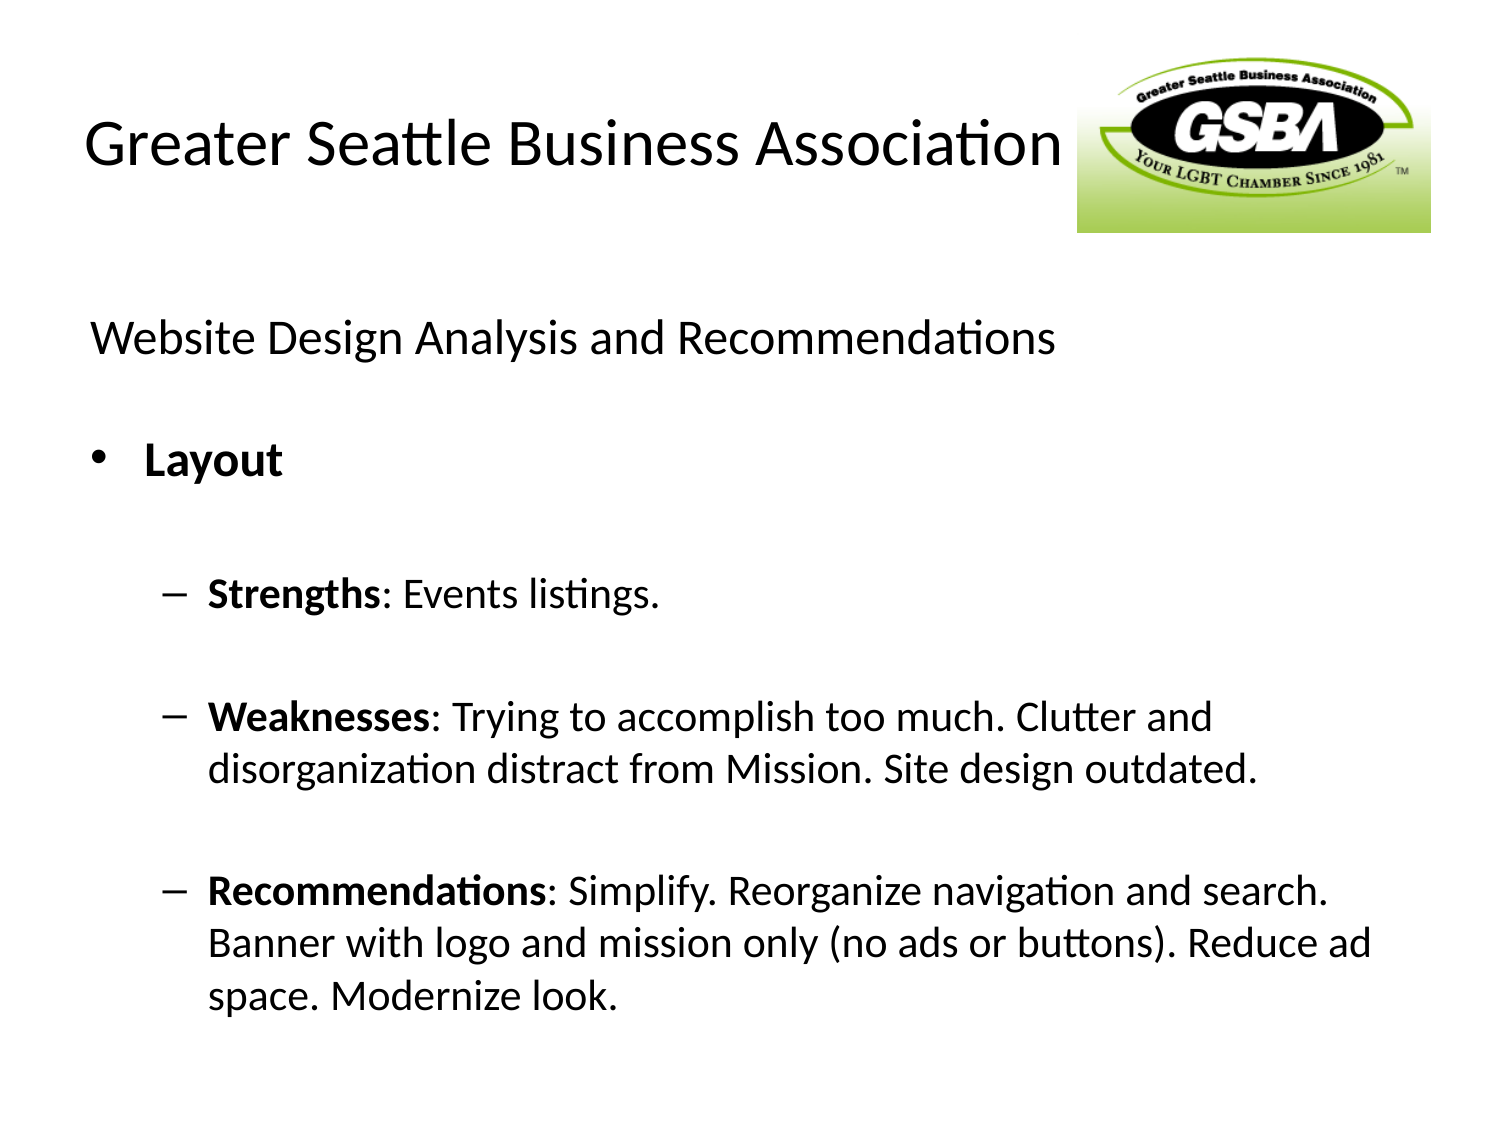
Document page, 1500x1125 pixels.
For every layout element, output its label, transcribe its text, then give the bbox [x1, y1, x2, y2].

picture [1077, 32, 1431, 233]
title Greater Seattle Business Association [69, 45, 1072, 233]
list Website Design Analysis and Recommendations Layout Strengths: Events listings. Weaknesses: Trying to accomplish too much. Clutter and disorganization distract from Mission. Site design outdated. Recommendations: Simplify. Reorganize navigation and search. Banner with logo and mission only (no ads or buttons). Reduce ad space. Modernize look. [75, 296, 1425, 1027]
